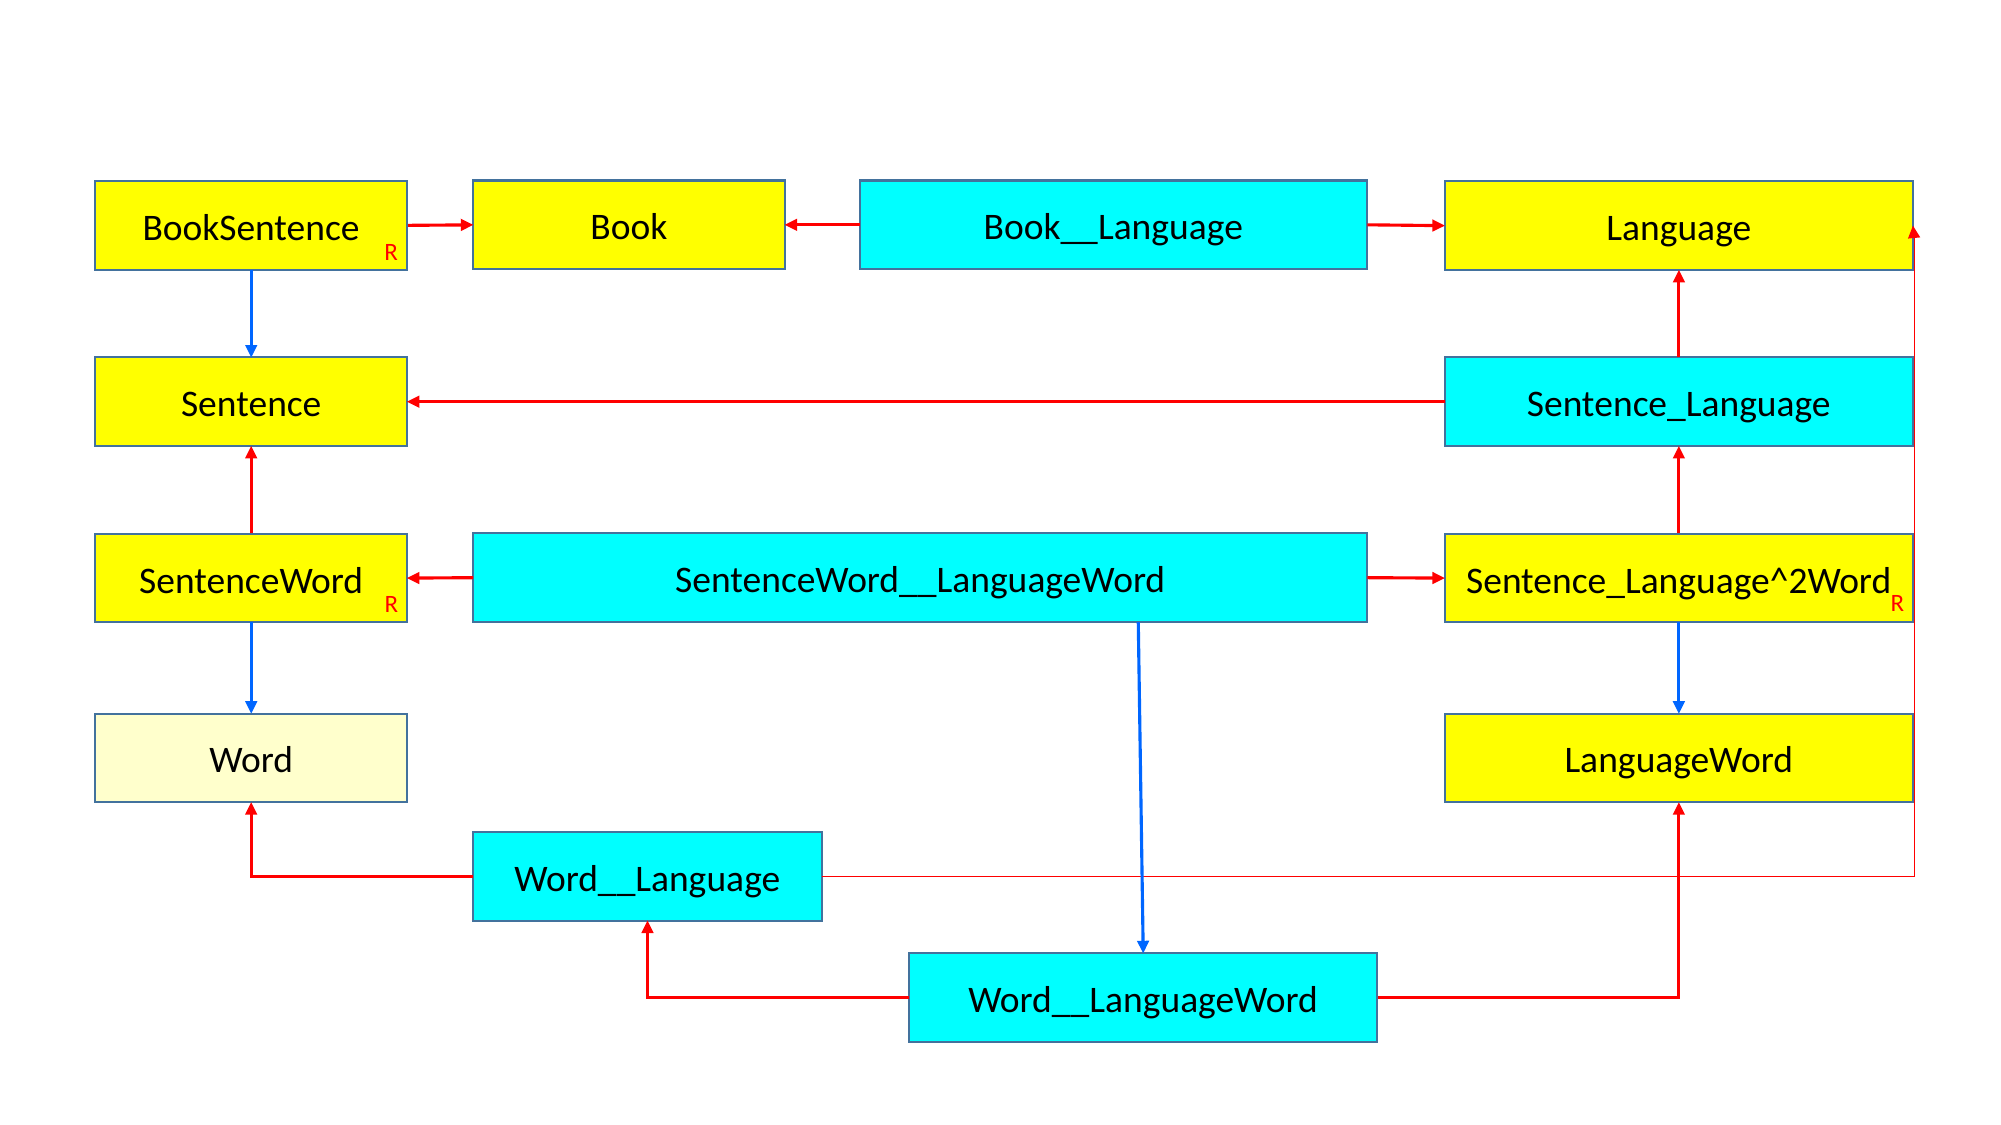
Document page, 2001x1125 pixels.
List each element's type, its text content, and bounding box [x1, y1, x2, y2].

text_box R [369, 580, 414, 626]
text_box BookSentence [94, 180, 408, 271]
text_box Sentence [94, 356, 408, 447]
text_box R [1914, 578, 1919, 624]
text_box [647, 920, 910, 998]
text_box SentenceWord [94, 533, 408, 623]
text_box R [369, 228, 413, 273]
text_box Book [472, 179, 786, 270]
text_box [251, 802, 474, 877]
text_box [1138, 622, 1144, 954]
text_box Word__Language [472, 831, 823, 922]
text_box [821, 225, 1914, 877]
text_box Word [94, 713, 408, 803]
text_box SentenceWord__LanguageWord [472, 532, 821, 623]
text_box Book__Language [859, 179, 1368, 225]
text_box Language [1444, 180, 1914, 225]
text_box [1377, 877, 1679, 998]
text_box Word__LanguageWord [908, 952, 1378, 1043]
